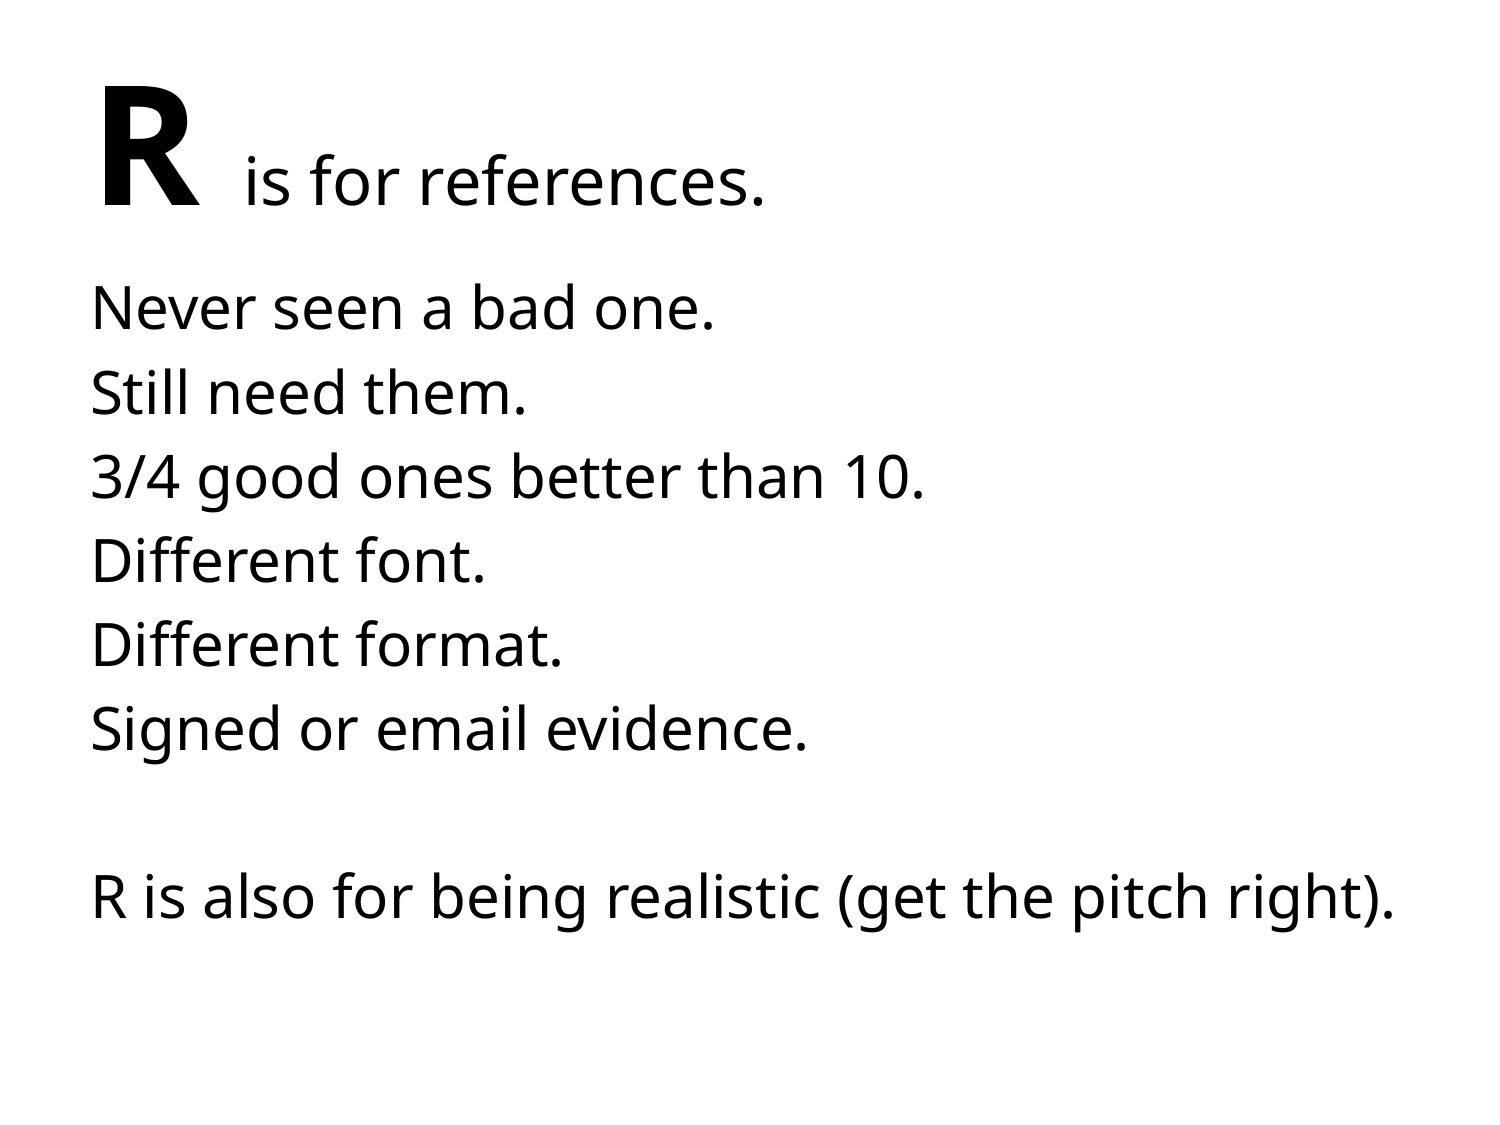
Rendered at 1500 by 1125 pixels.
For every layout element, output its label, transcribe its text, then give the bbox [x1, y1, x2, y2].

list Never seen a bad one. Still need them. 3/4 good ones better than 10. Different font. Different format. Signed or email evidence. R is also for being realistic (get the pitch right). [75, 262, 1425, 1005]
title R is for references. [75, 45, 1425, 233]
